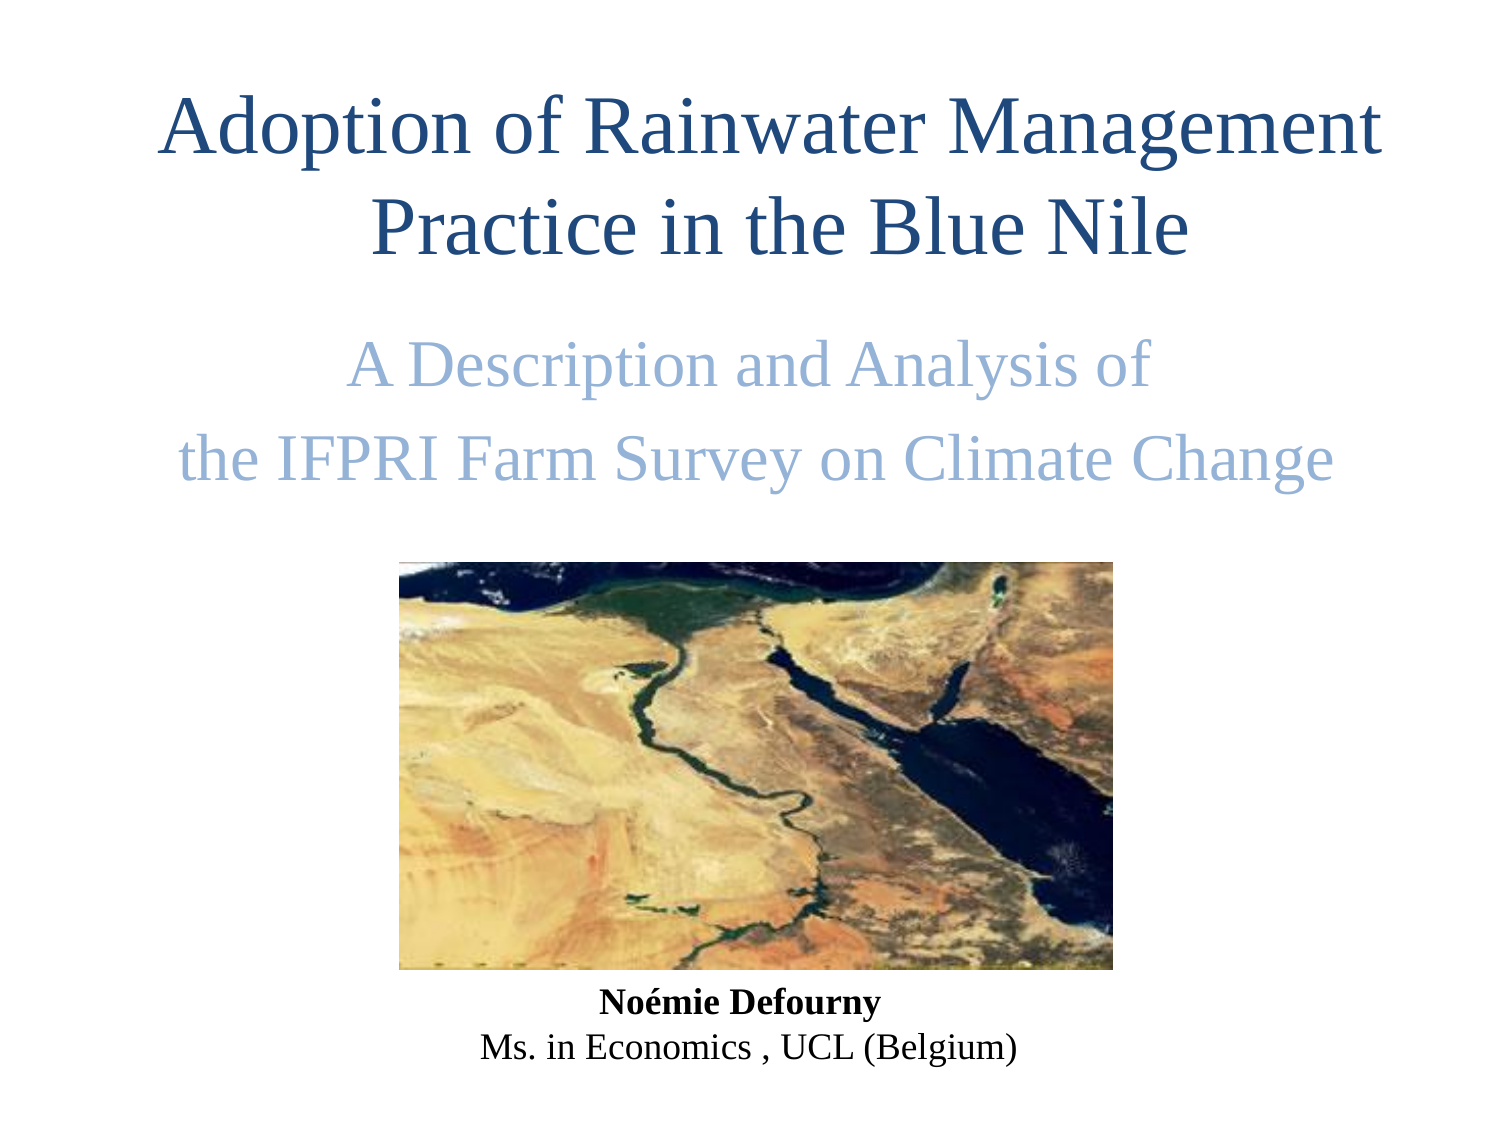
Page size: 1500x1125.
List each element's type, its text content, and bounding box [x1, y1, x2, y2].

picture [399, 562, 1113, 970]
text_box Adoption of Rainwater Management Practice in the Blue Nile [112, 50, 1450, 292]
text_box A Description and Analysis of the IFPRI Farm Survey on Climate Change [112, 312, 1387, 651]
text_box Noémie Defourny Ms. in Economics , UCL (Belgium) [312, 924, 1186, 1075]
